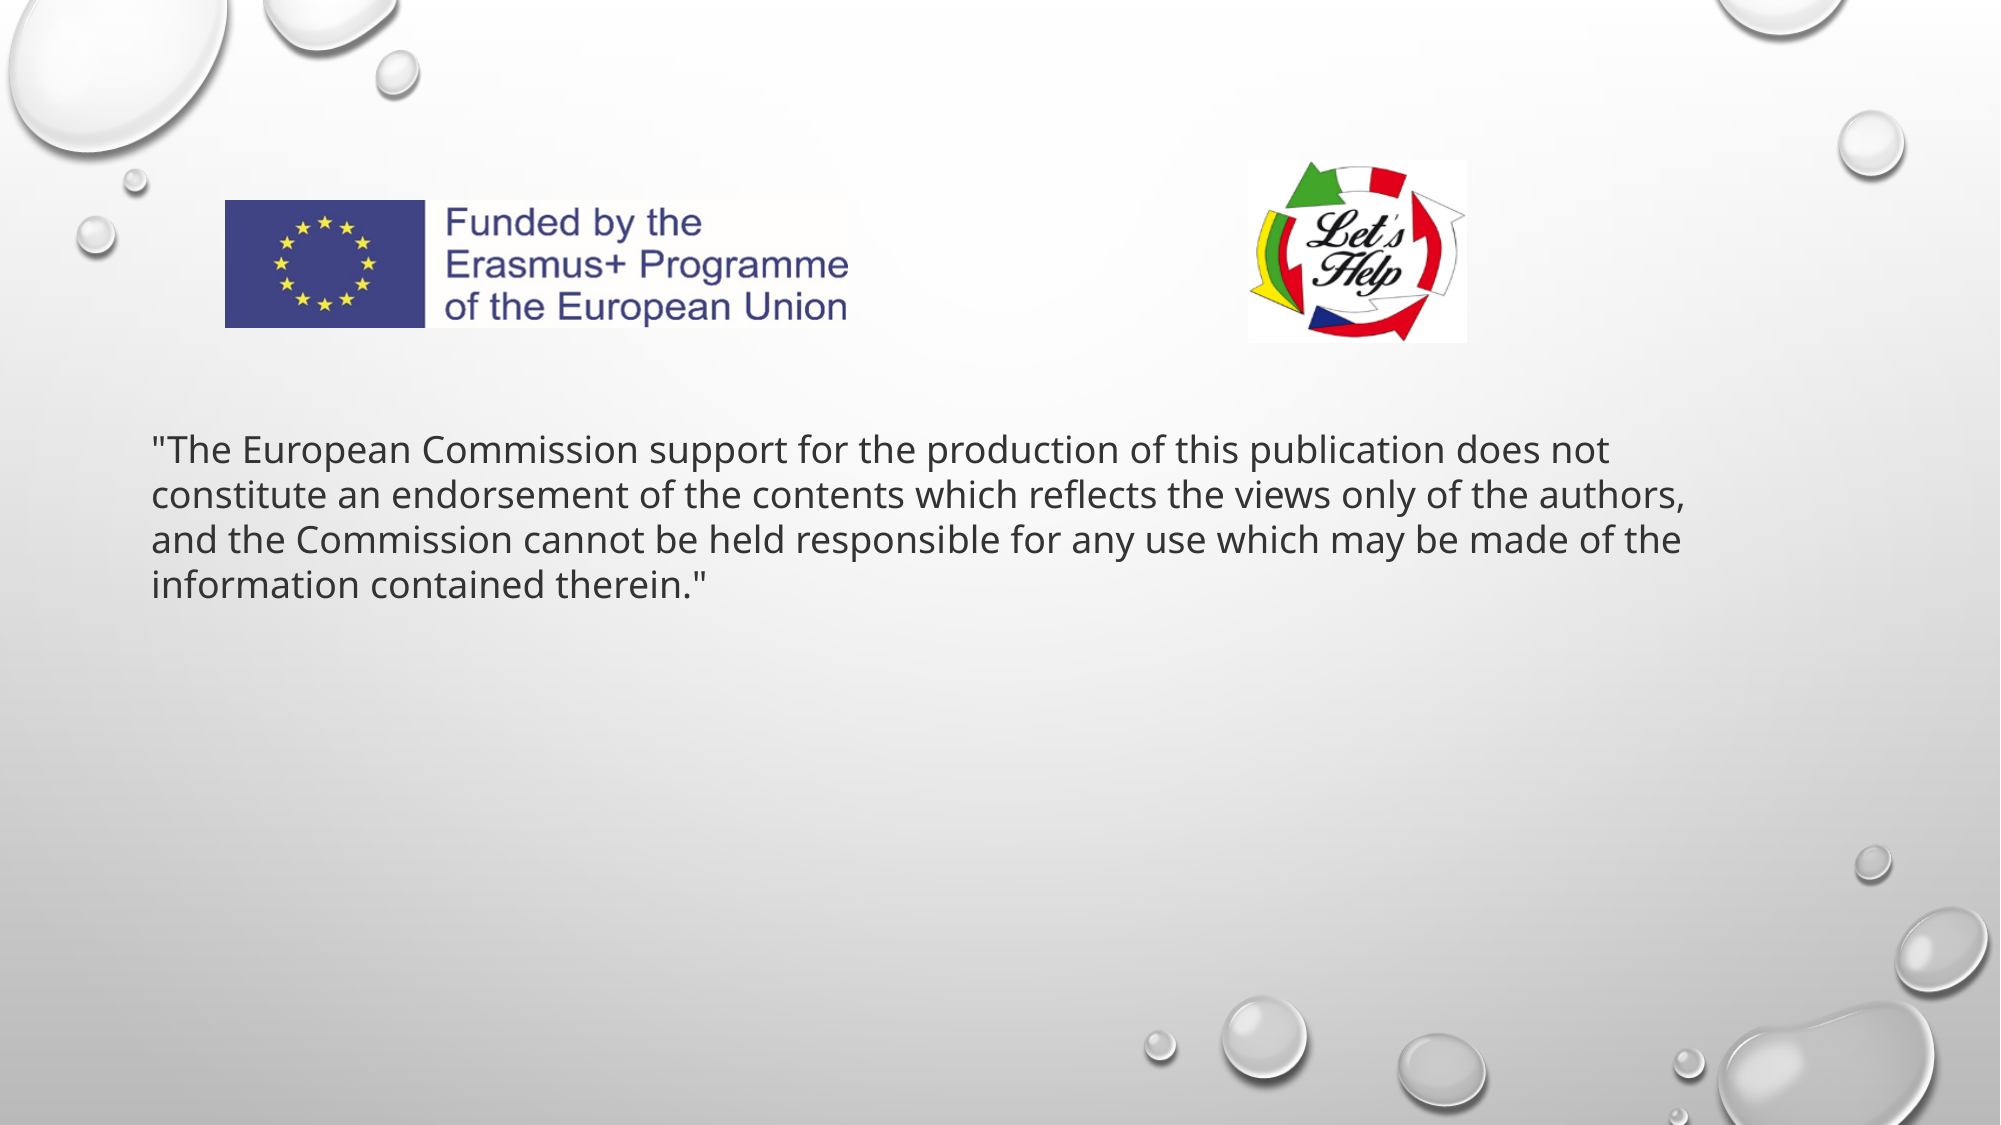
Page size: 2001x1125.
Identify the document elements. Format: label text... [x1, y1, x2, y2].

text_box "The European Commission support for the production of this publication does not constitute an endorsement of the contents which reflects the views only of the authors, and the Commission cannot be held responsi­ble for any use which may be made of the information contained therein." [136, 418, 1759, 614]
picture [0, 0, 2000, 1125]
